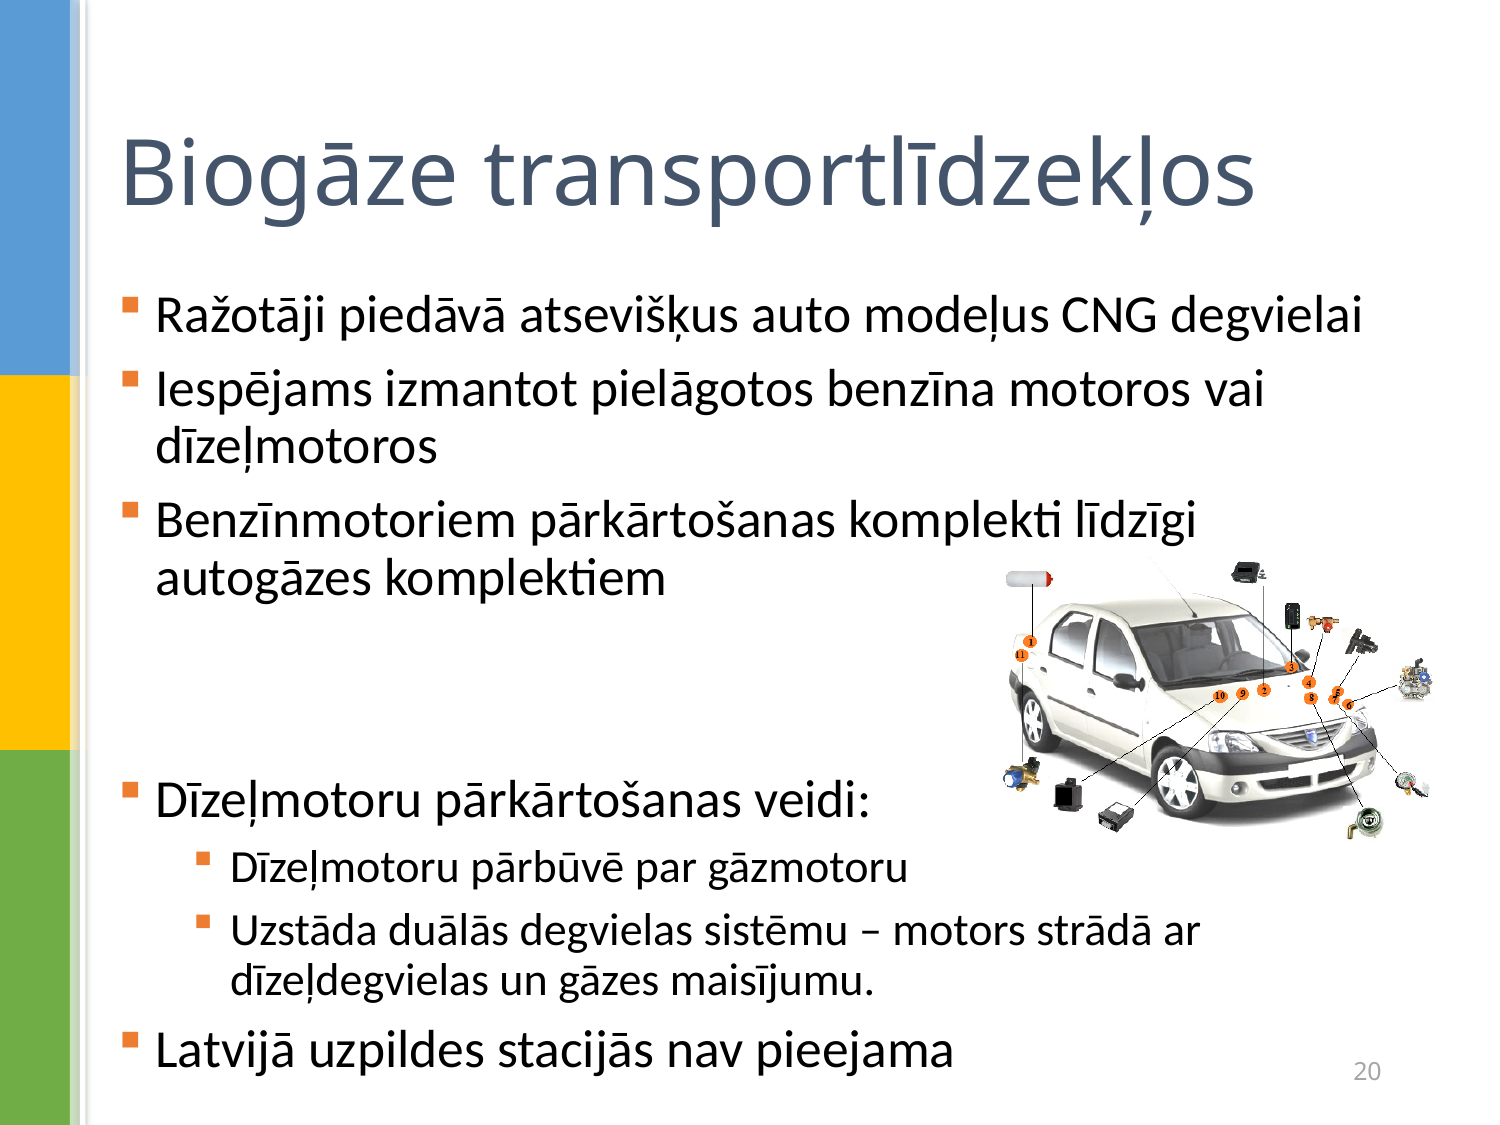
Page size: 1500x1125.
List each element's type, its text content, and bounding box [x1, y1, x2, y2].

list Ražotāji piedāvā atsevišķus auto modeļus CNG degvielai Iespējams izmantot pielāgotos benzīna motoros vai dīzeļmotoros Benzīnmotoriem pārkārtošanas komplekti līdzīgi autogāzes komplektiem Dīzeļmotoru pārkārtošanas veidi: Dīzeļmotoru pārbūvē par gāzmotoru Uzstāda duālās degvielas sistēmu – motors strādā ar dīzeļdegvielas un gāzes maisījumu. Latvijā uzpildes stacijās nav pieejama [103, 278, 1397, 1089]
title Biogāze transportlīdzekļos [103, 59, 1397, 278]
picture [969, 556, 1458, 848]
slide_number 20 [993, 1042, 1397, 1103]
